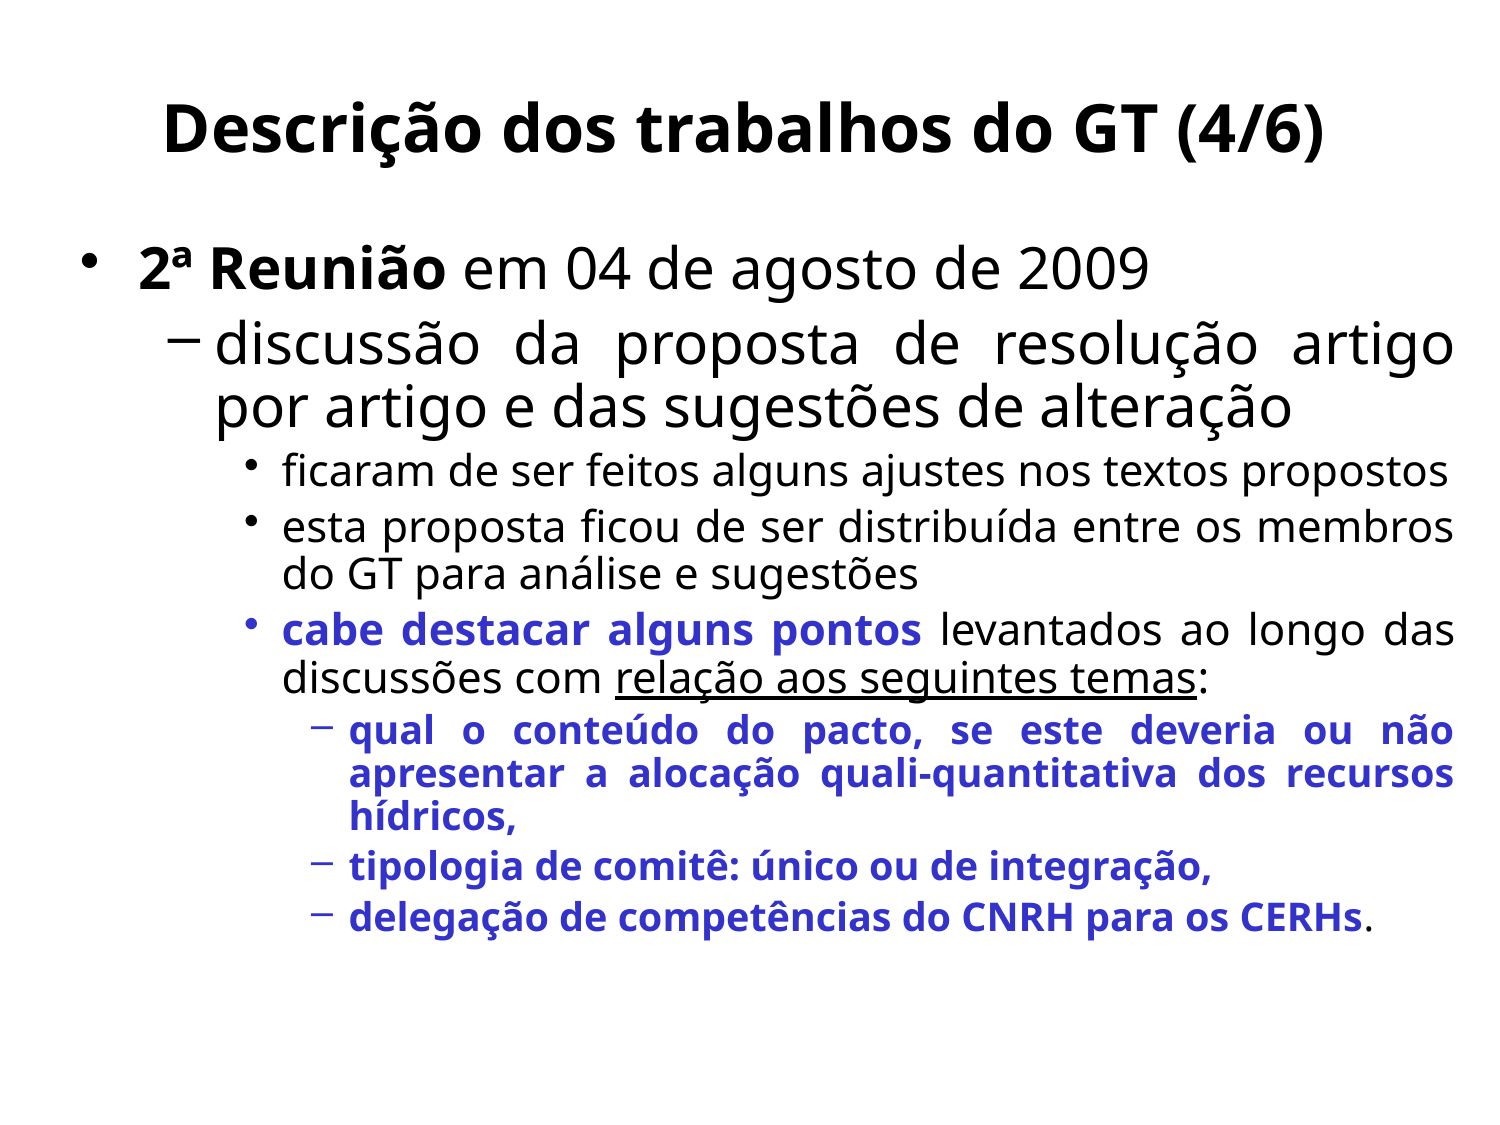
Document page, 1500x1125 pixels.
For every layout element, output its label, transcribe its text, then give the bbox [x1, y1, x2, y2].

list 2ª Reunião em 04 de agosto de 2009 discussão da proposta de resolução artigo por artigo e das sugestões de alteração ficaram de ser feitos alguns ajustes nos textos propostos esta proposta ficou de ser distribuída entre os membros do GT para análise e sugestões cabe destacar alguns pontos levantados ao longo das discussões com relação aos seguintes temas: qual o conteúdo do pacto, se este deveria ou não apresentar a alocação quali-quantitativa dos recursos hídricos, tipologia de comitê: único ou de integração, delegação de competências do CNRH para os CERHs. [64, 231, 1471, 1125]
title Descrição dos trabalhos do GT (4/6) [29, 77, 1460, 175]
